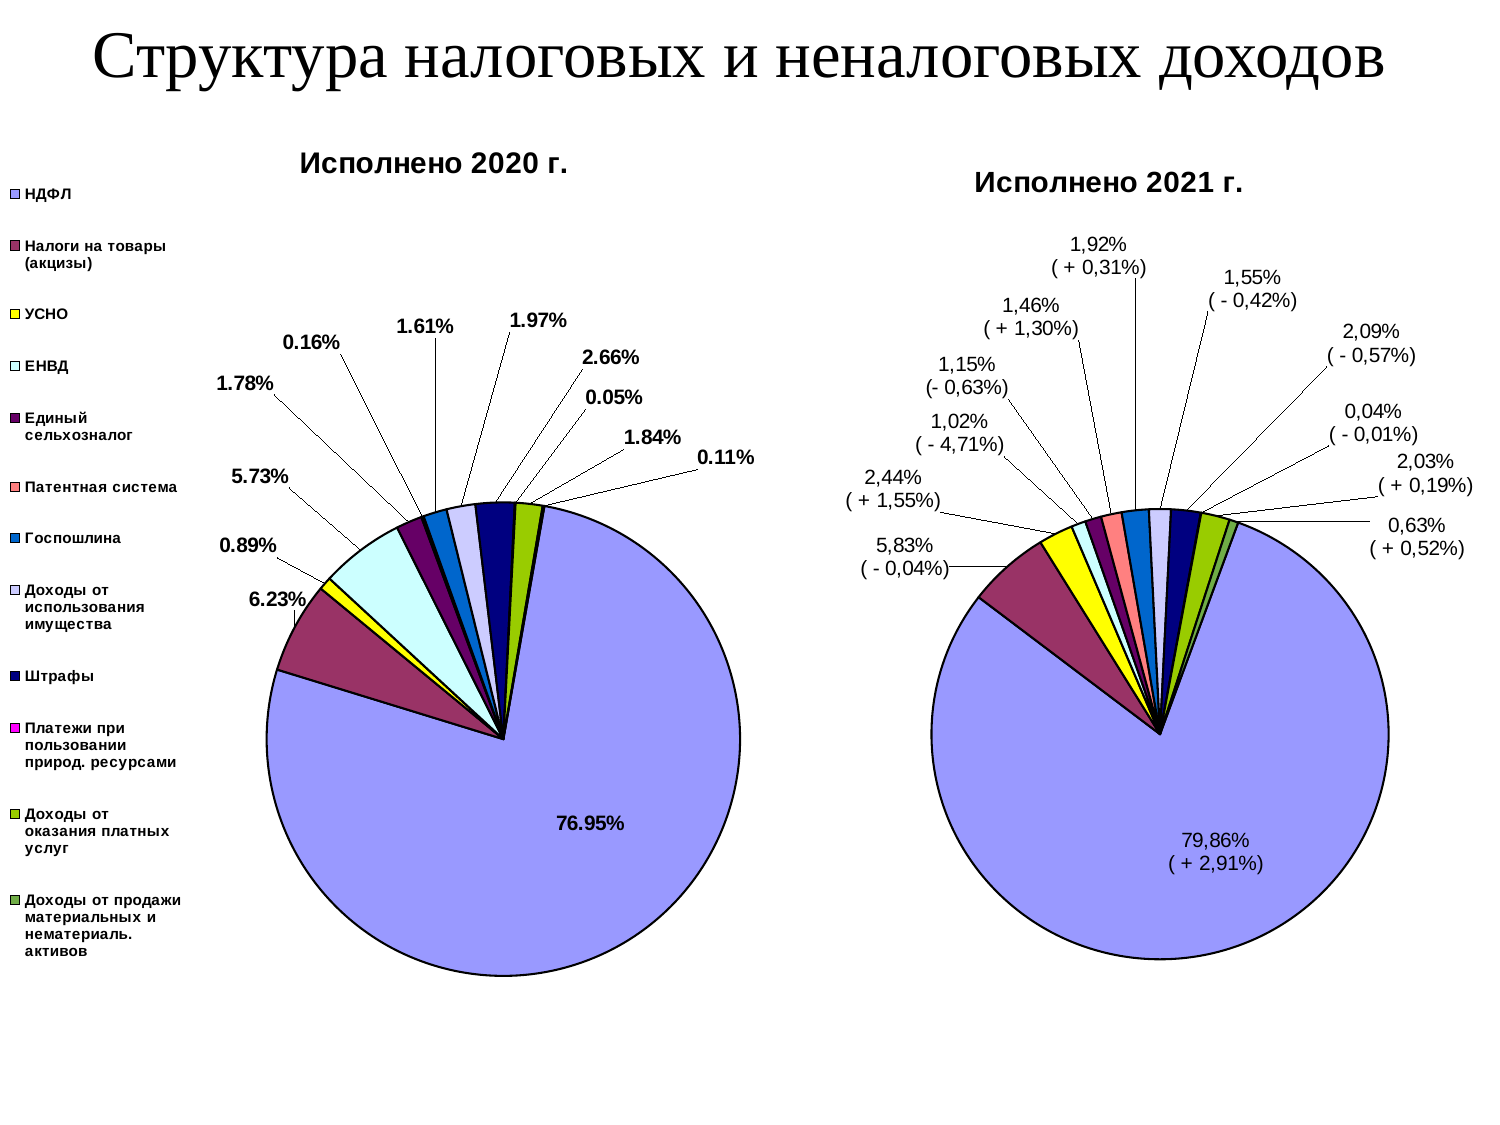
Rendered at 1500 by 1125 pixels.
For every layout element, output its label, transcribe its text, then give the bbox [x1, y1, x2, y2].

chart [0, 136, 1483, 1006]
title Структура налоговых и неналоговых доходов [64, 0, 1415, 102]
